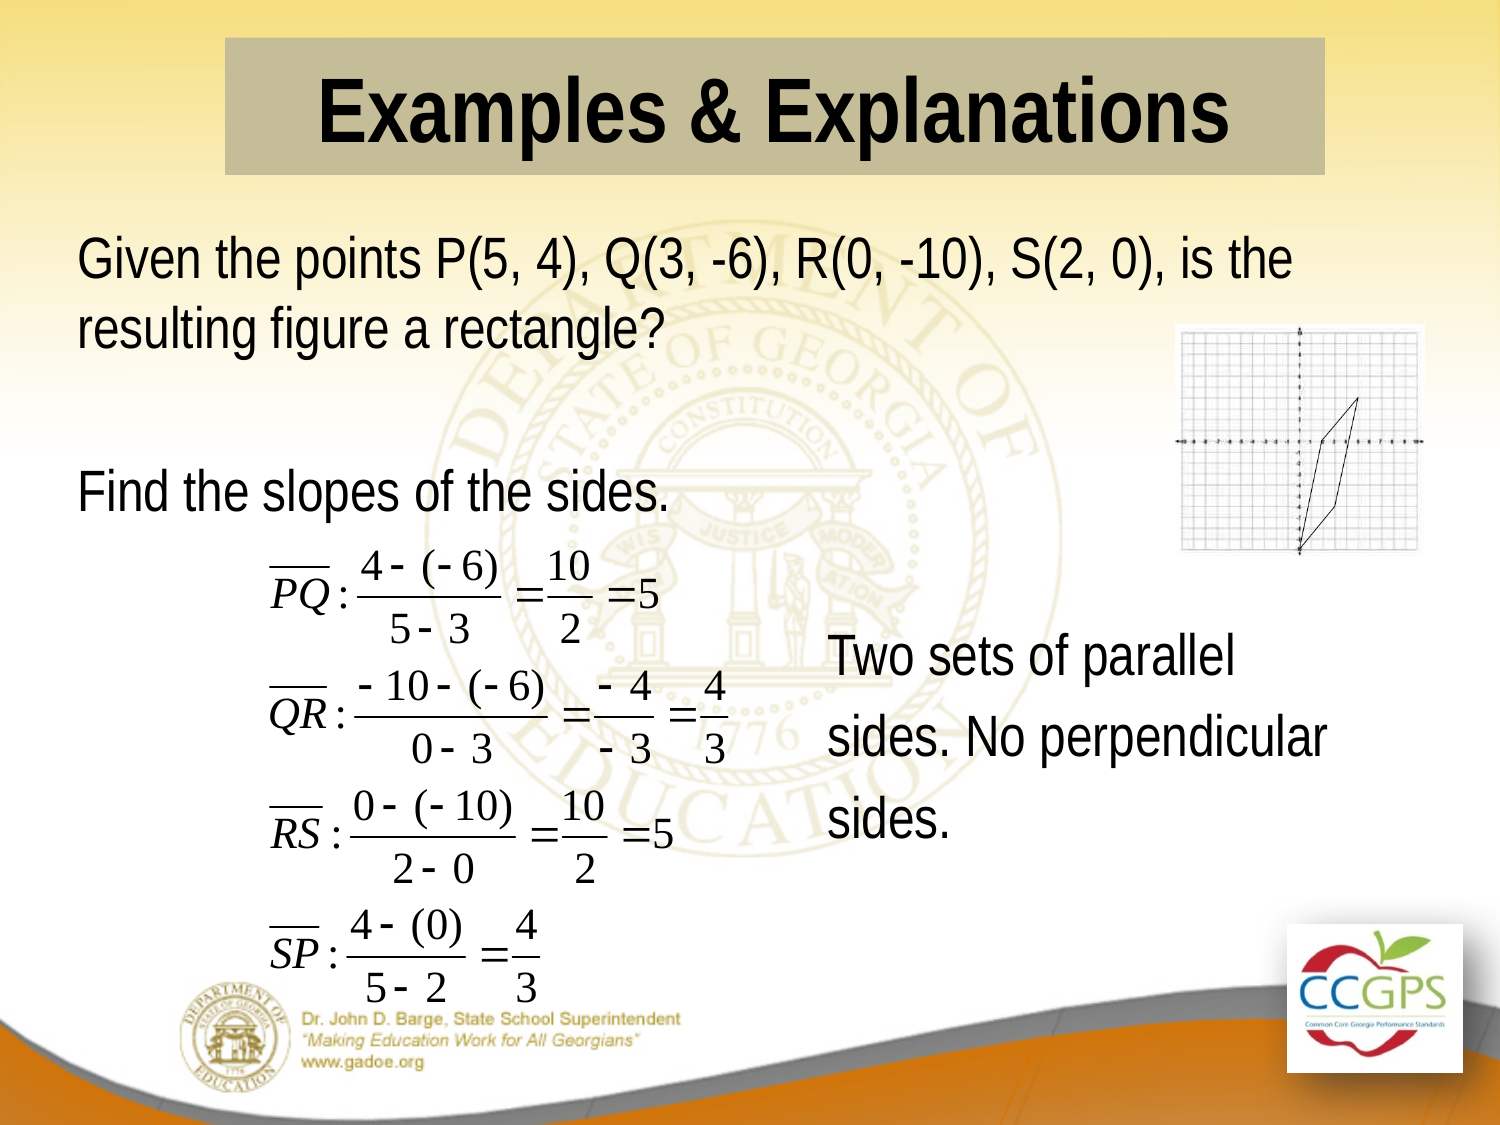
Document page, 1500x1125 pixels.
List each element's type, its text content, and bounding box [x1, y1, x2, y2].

title Examples & Explanations [224, 37, 1326, 176]
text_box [262, 537, 738, 1013]
picture [0, 0, 1500, 1125]
subtitle Given the points P(5, 4), Q(3, -6), R(0, -10), S(2, 0), is the resulting figure a rectangle? Find the slopes of the sides. Two sets of parallel sides. No perpendicular sides. [62, 212, 1438, 926]
